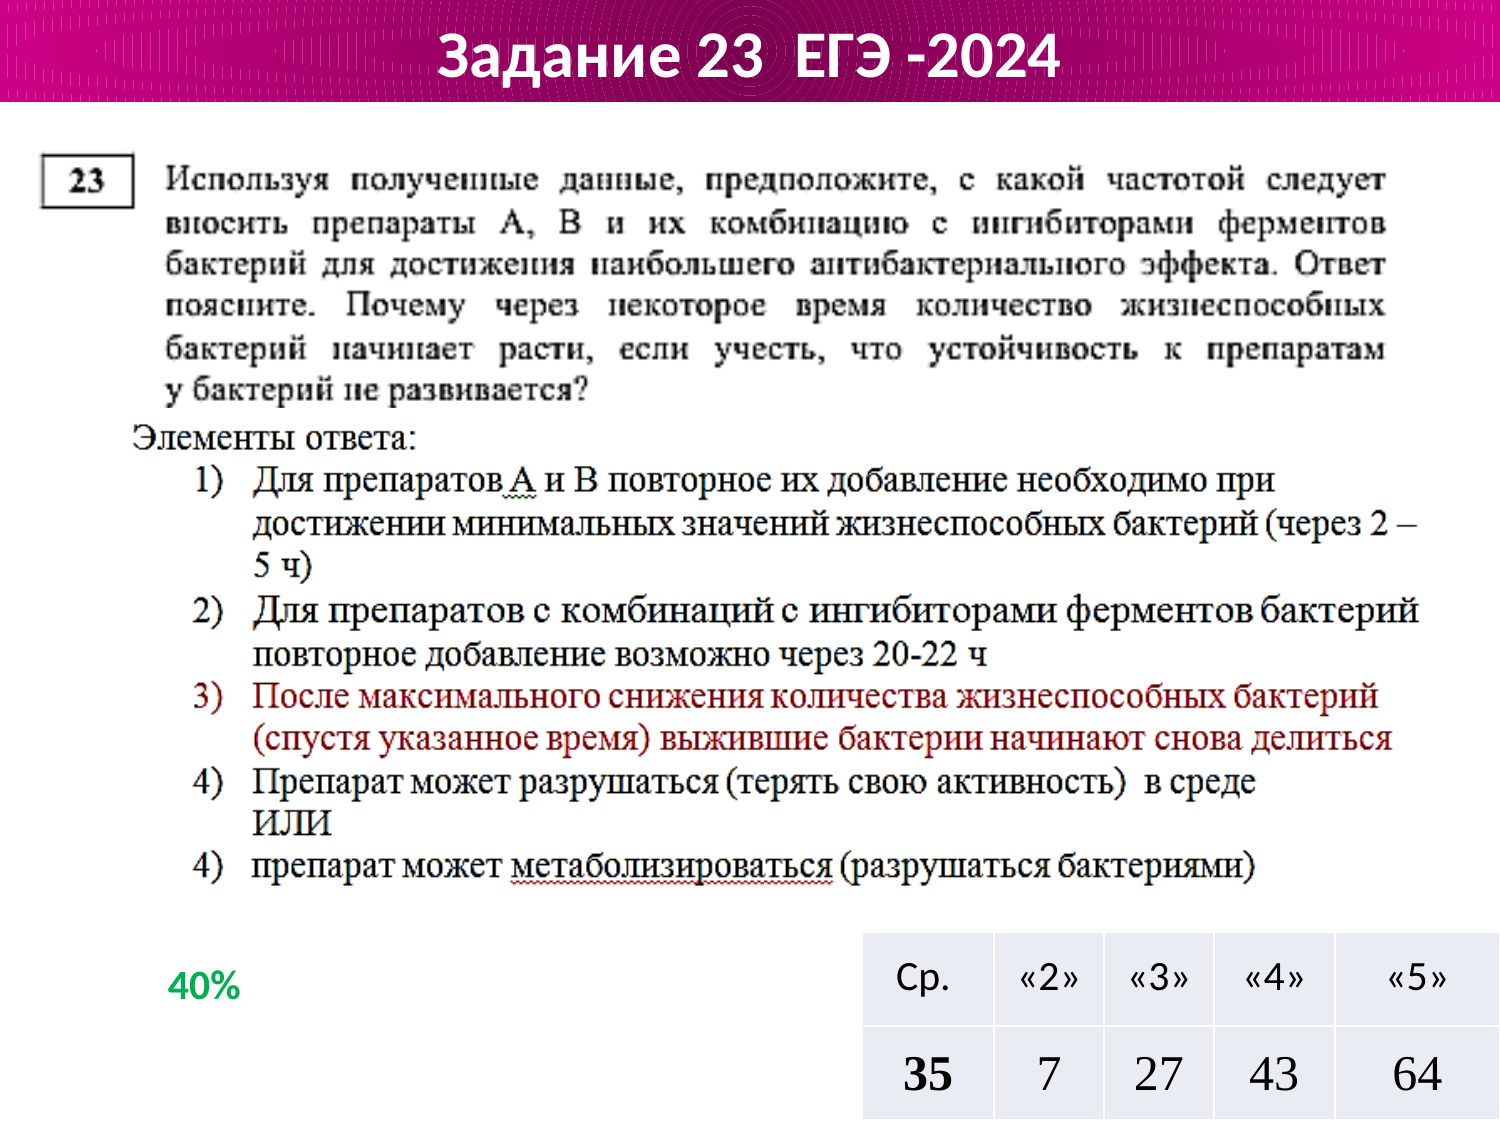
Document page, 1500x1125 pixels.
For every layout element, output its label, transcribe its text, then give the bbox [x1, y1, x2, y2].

text_box 40% [153, 950, 319, 1015]
table_header «5» [1336, 933, 1499, 1025]
table_header «3» [1105, 933, 1213, 1025]
table_cell 35 [863, 1027, 993, 1119]
title Задание 23 ЕГЭ -2024 [0, 0, 1500, 102]
table_header «4» [1215, 933, 1334, 1025]
table_header Ср. [863, 933, 993, 1025]
table_cell 43 [1215, 1027, 1334, 1119]
picture [29, 125, 1442, 902]
table_cell 64 [1336, 1027, 1499, 1119]
table_header «2» [995, 933, 1103, 1025]
table_cell 27 [1105, 1027, 1213, 1119]
table_cell 7 [995, 1027, 1103, 1119]
